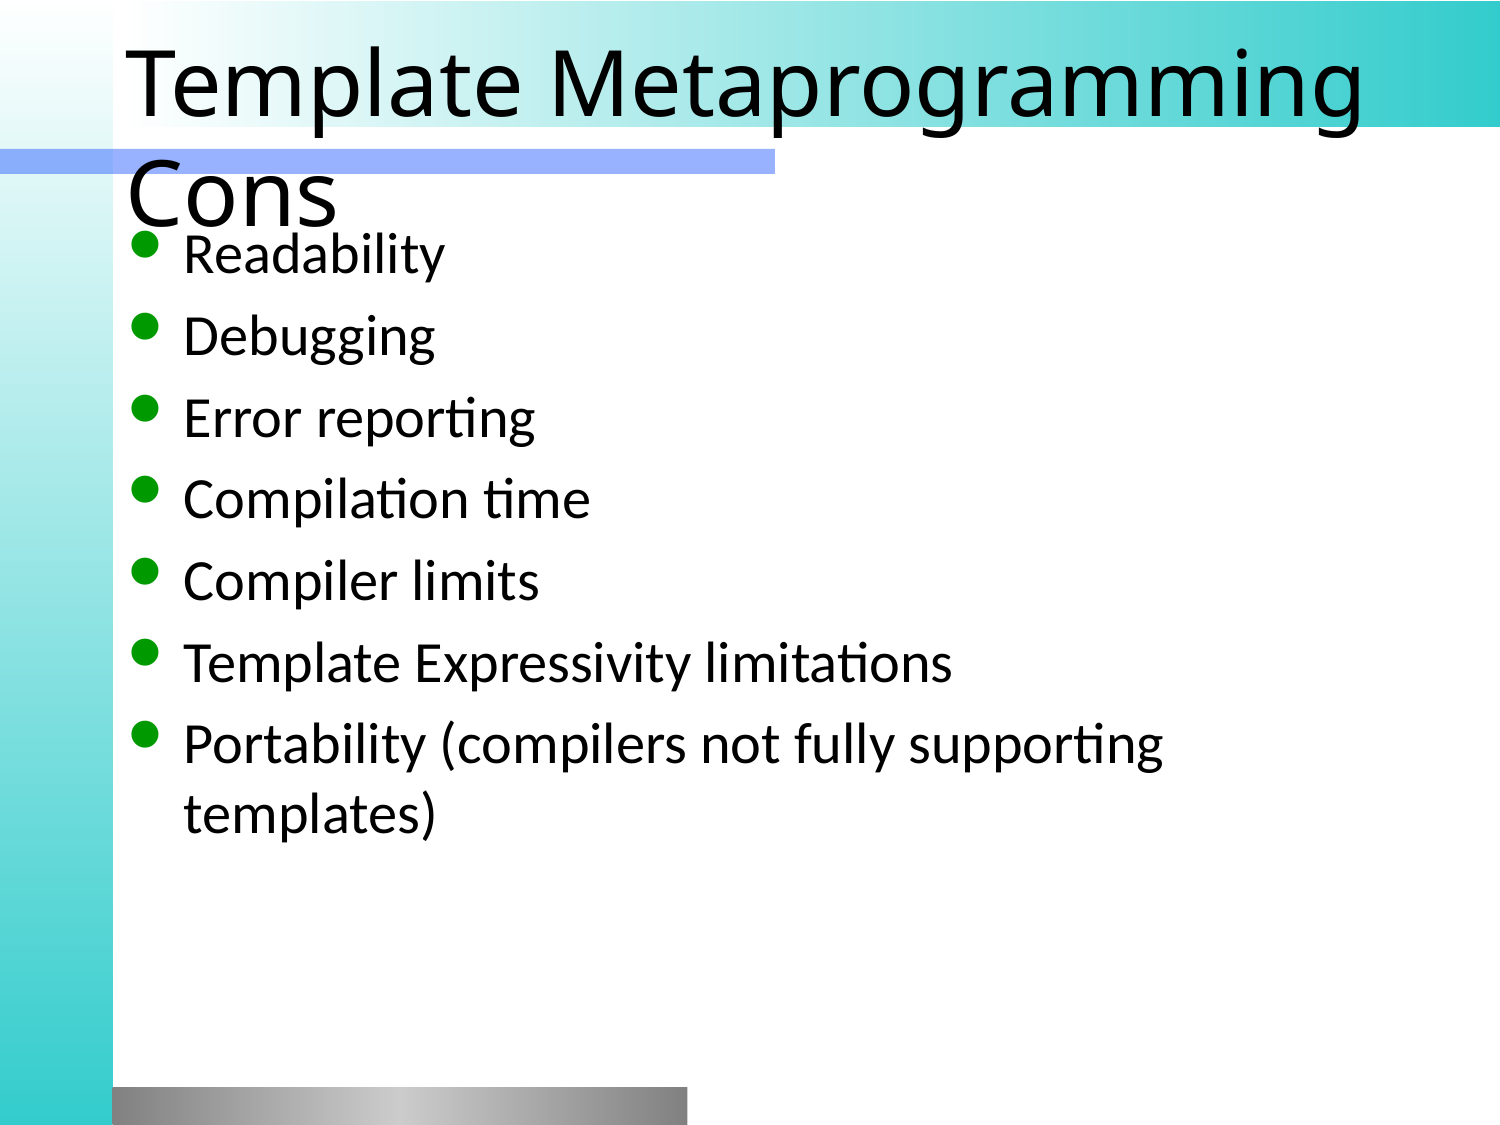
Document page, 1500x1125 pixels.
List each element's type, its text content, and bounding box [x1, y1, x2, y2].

list Readability Debugging Error reporting Compilation time Compiler limits Template Expressivity limitations Portability (compilers not fully supporting templates) [112, 207, 1388, 1073]
title Template Metaprogramming Cons [110, 40, 1418, 229]
